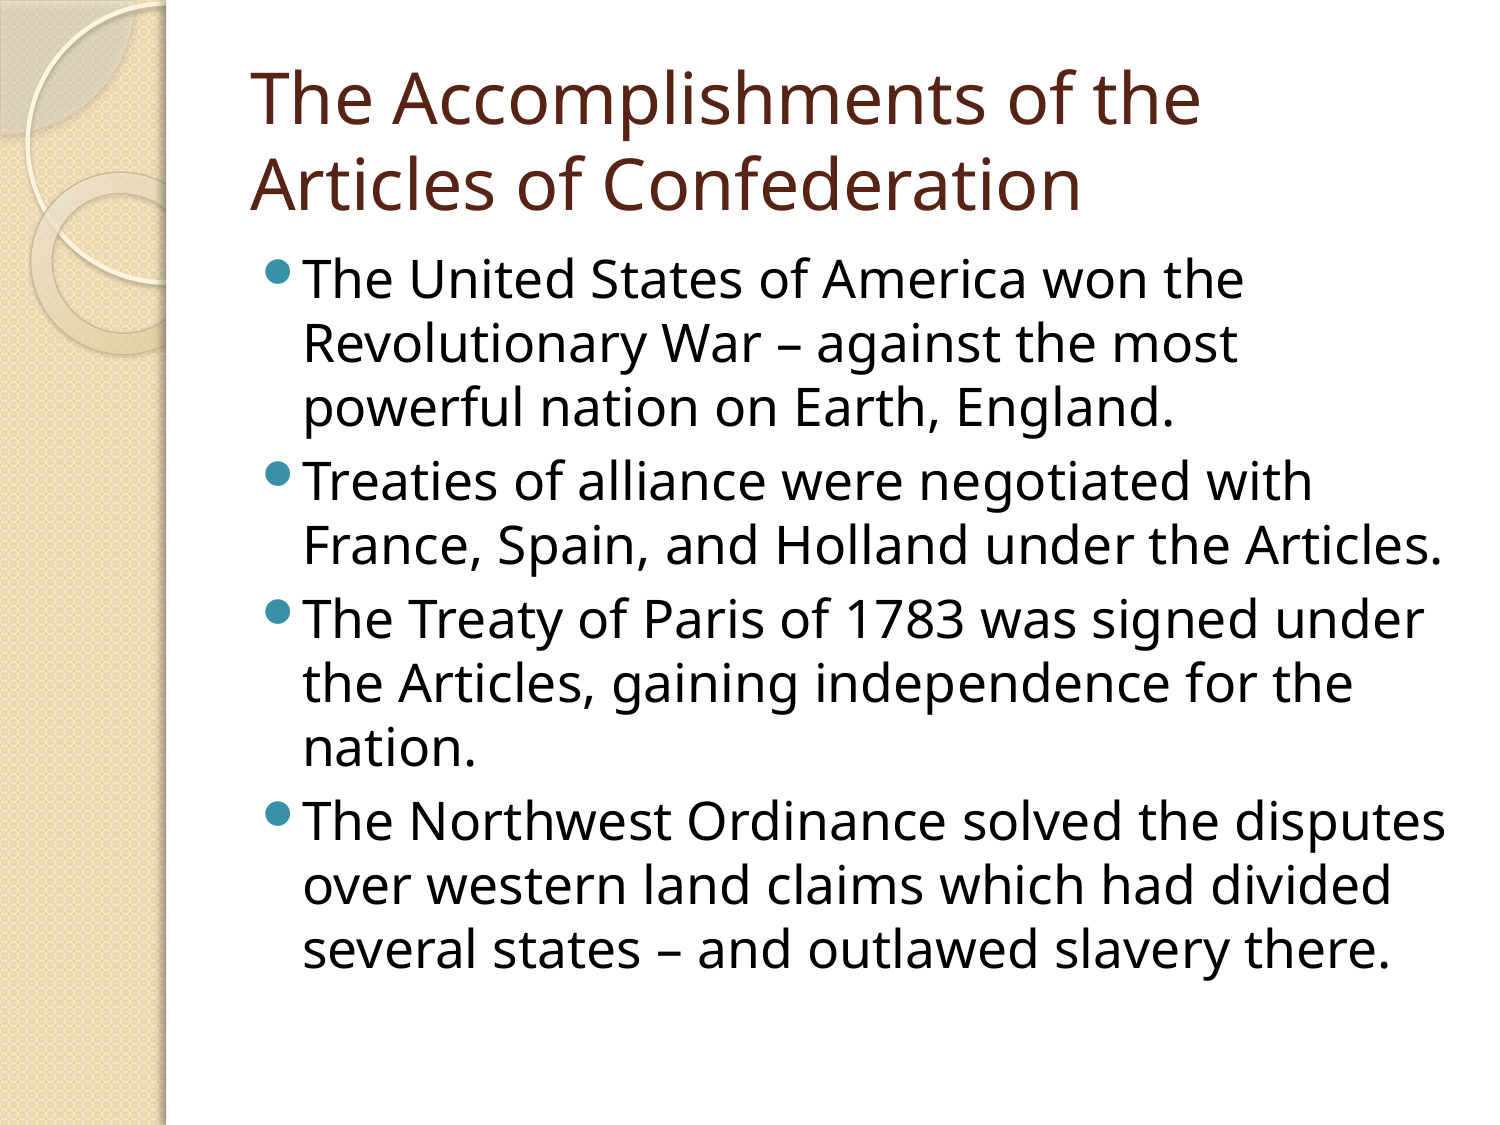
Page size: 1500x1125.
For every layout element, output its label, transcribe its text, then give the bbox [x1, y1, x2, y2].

title The Accomplishments of the Articles of Confederation [235, 45, 1466, 233]
list The United States of America won the Revolutionary War – against the most powerful nation on Earth, England. Treaties of alliance were negotiated with France, Spain, and Holland under the Articles. The Treaty of Paris of 1783 was signed under the Articles, gaining independence for the nation. The Northwest Ordinance solved the disputes over western land claims which had divided several states – and outlawed slavery there. [235, 237, 1466, 1025]
